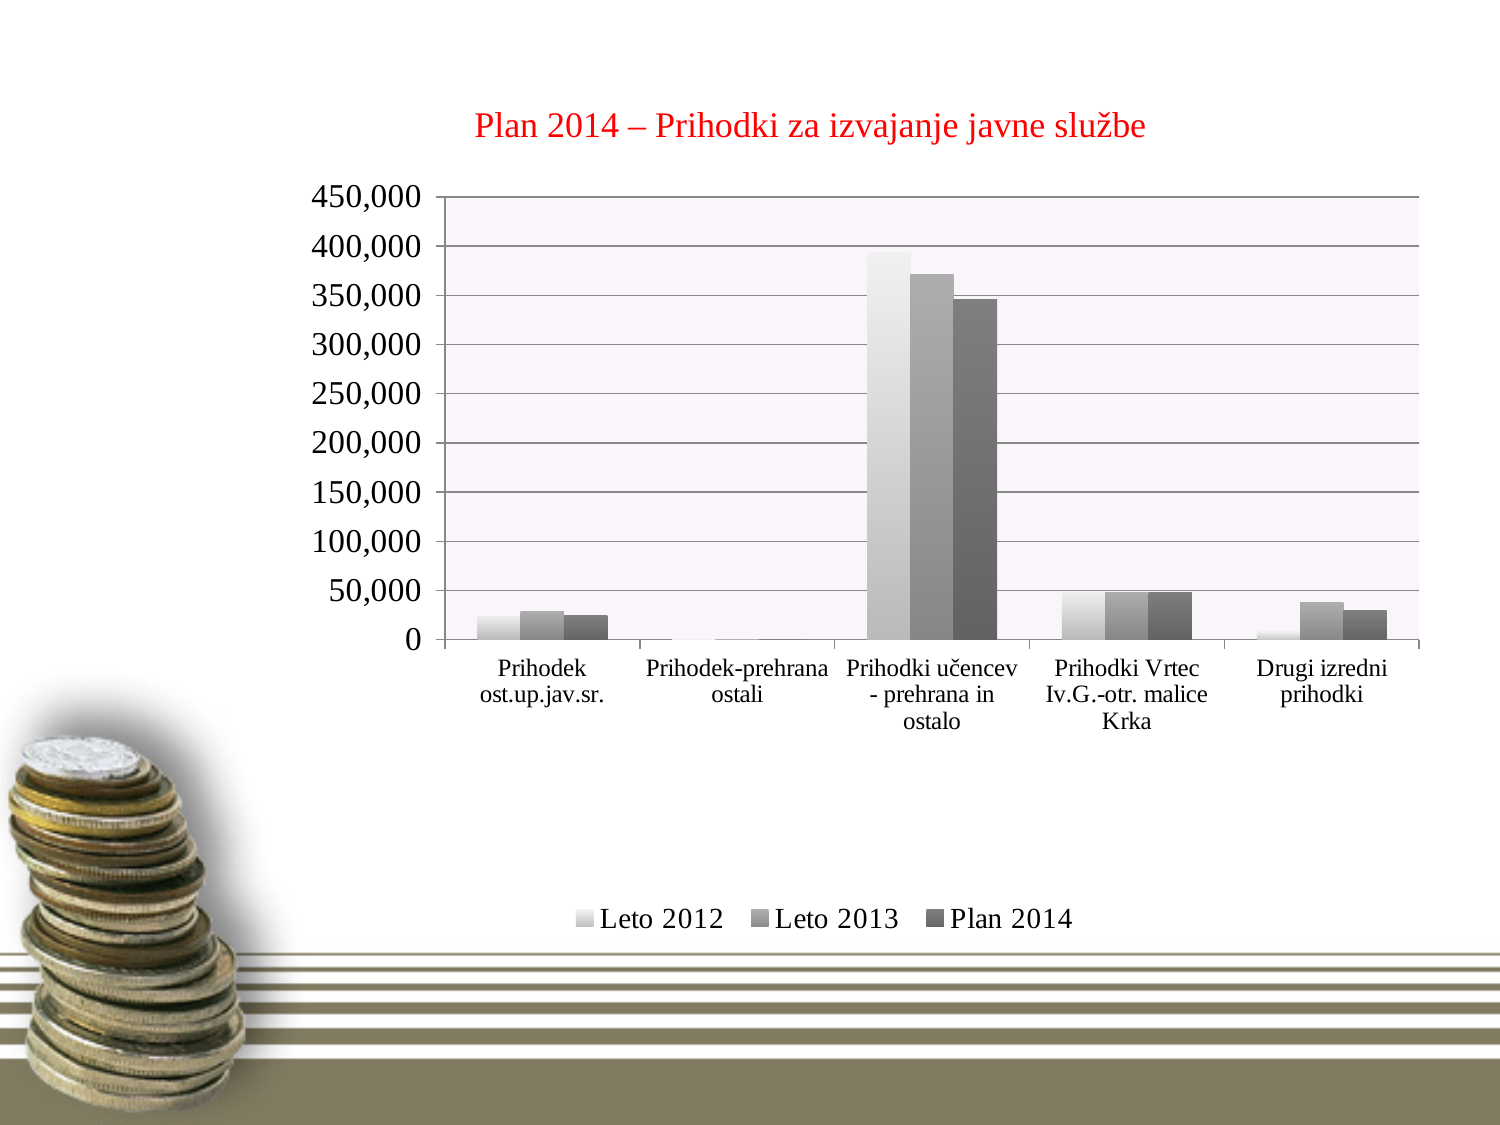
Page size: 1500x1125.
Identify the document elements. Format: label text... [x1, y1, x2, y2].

title Plan 2014 – Prihodki za izvajanje javne službe [234, 93, 1388, 174]
chart [187, 175, 1430, 950]
picture [0, 0, 1500, 1125]
